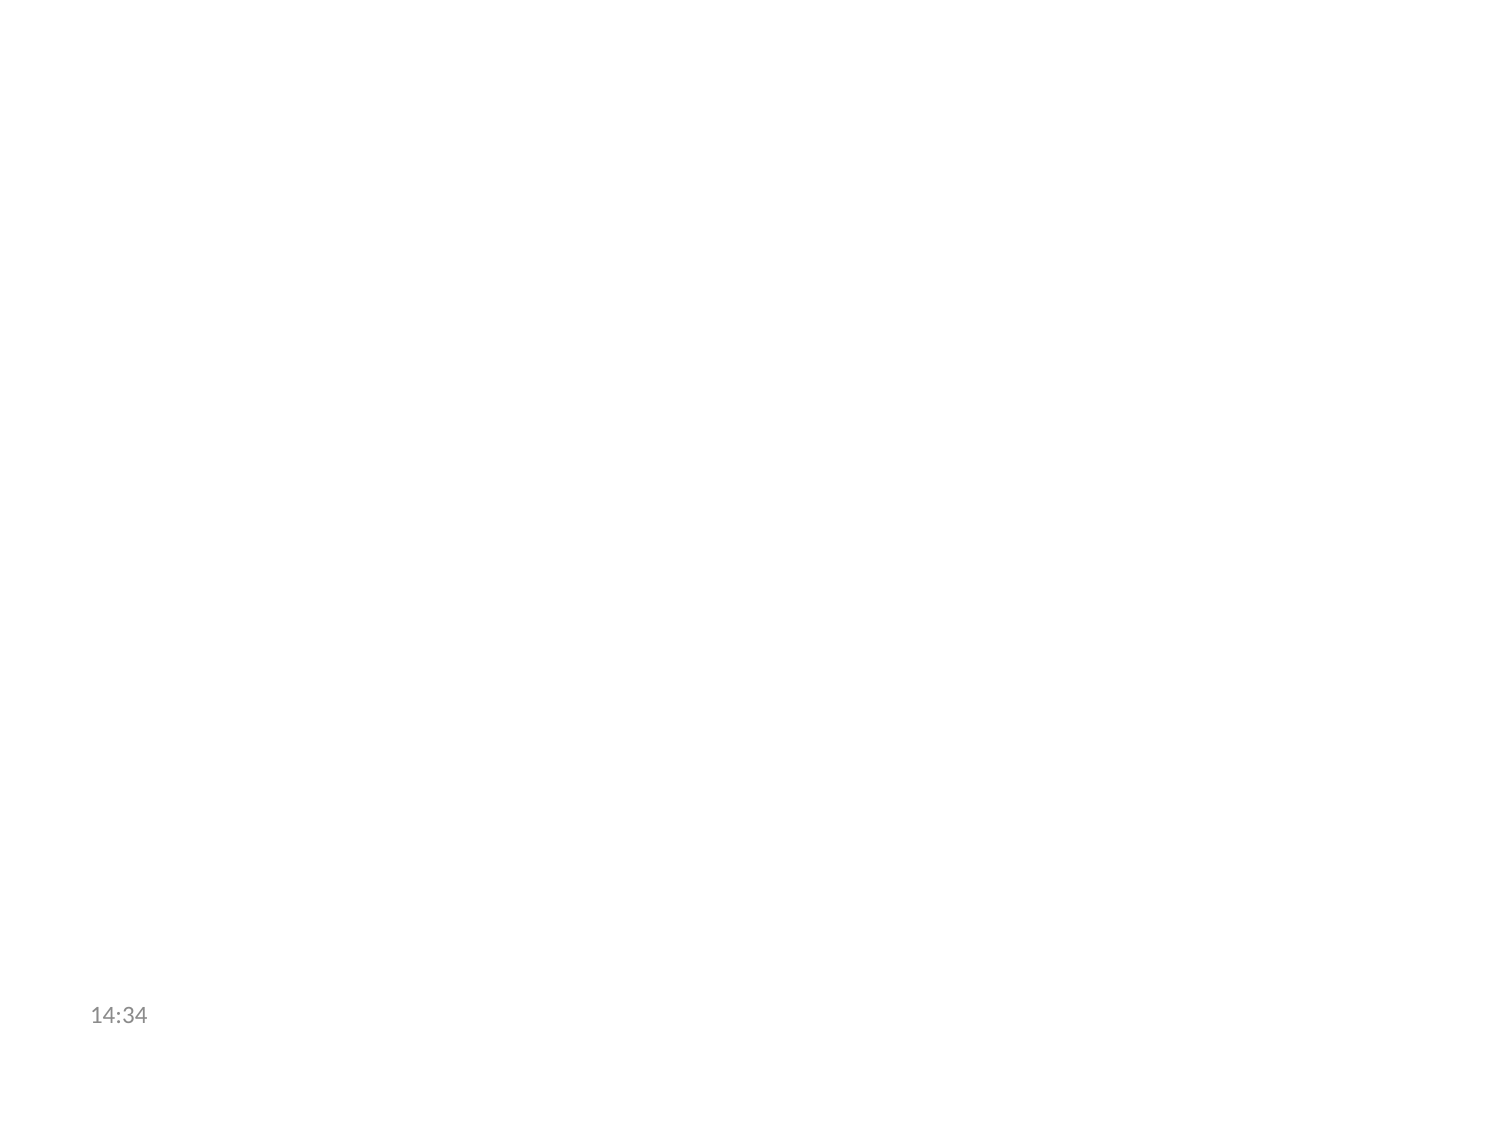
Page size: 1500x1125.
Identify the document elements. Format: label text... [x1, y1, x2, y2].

text_box 15:35 [75, 983, 425, 1044]
